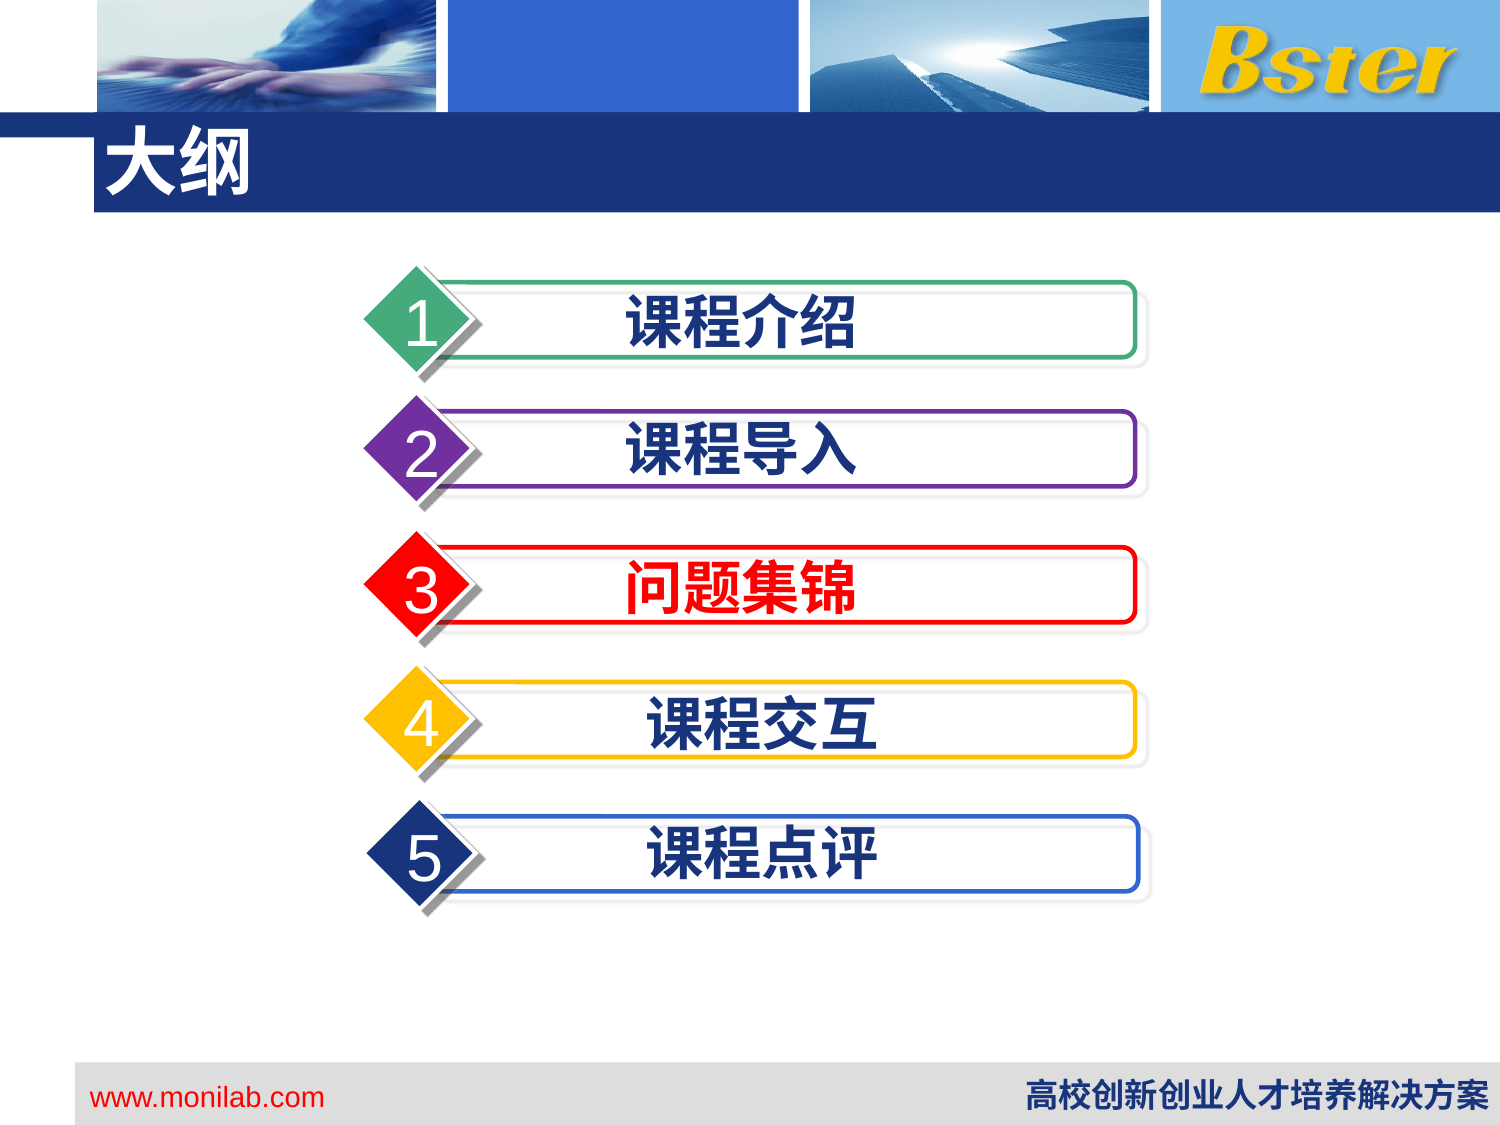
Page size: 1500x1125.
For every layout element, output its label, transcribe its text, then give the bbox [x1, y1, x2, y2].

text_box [359, 391, 1136, 505]
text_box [359, 527, 1136, 641]
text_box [363, 796, 1139, 910]
picture [810, 0, 1150, 112]
picture [1199, 26, 1458, 94]
title 大纲 [88, 113, 1369, 206]
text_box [359, 262, 1136, 376]
picture [97, 0, 437, 112]
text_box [359, 662, 1136, 776]
